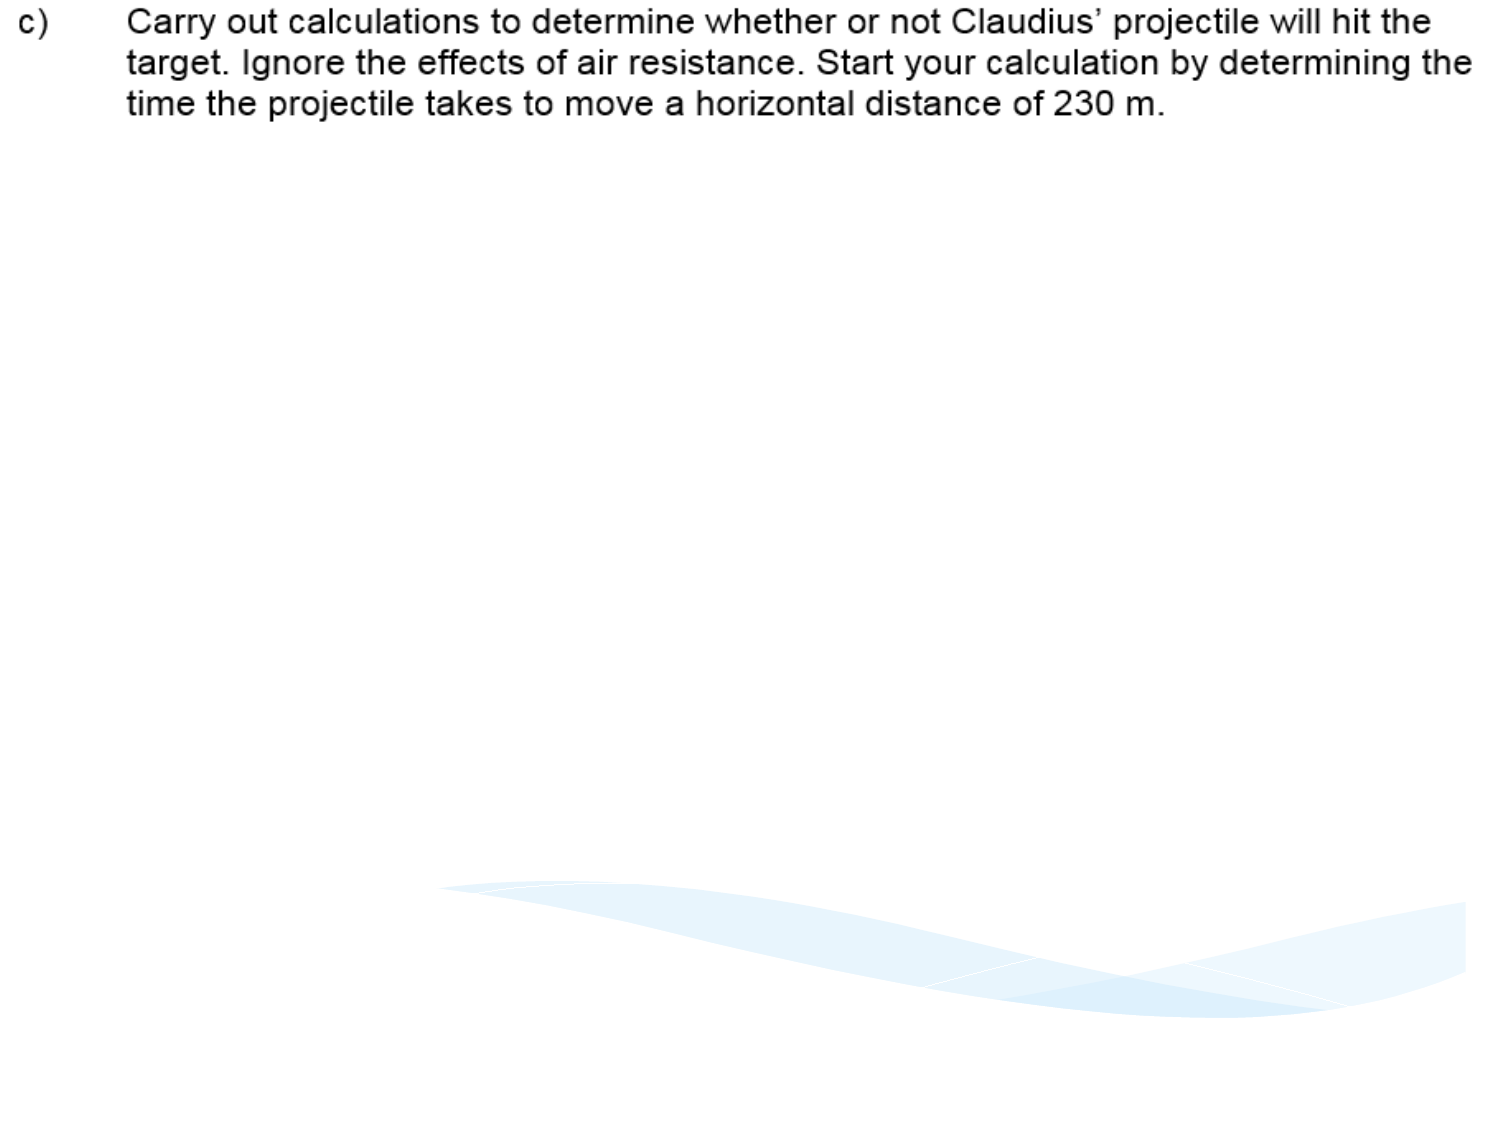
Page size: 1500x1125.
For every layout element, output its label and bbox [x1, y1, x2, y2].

picture [0, 0, 1500, 155]
